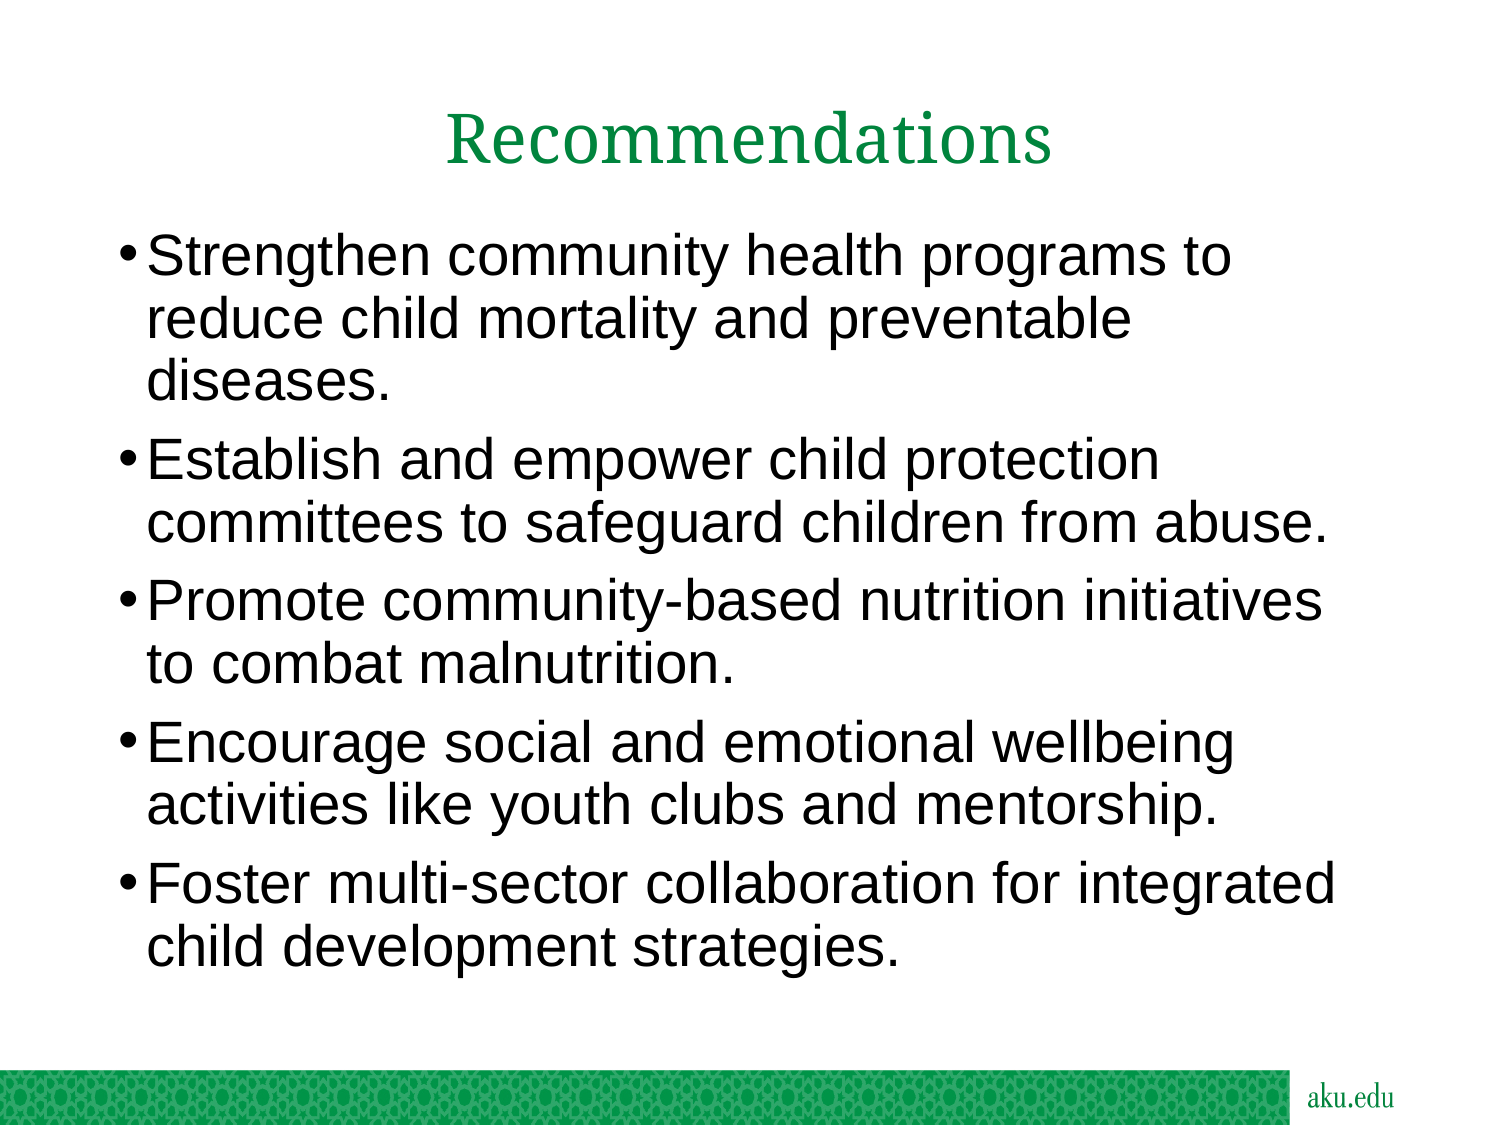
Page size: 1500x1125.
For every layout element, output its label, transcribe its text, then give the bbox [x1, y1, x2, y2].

list Strengthen community health programs to reduce child mortality and preventable diseases. Establish and empower child protection committees to safeguard children from abuse. Promote community-based nutrition initiatives to combat malnutrition. Encourage social and emotional wellbeing activities like youth clubs and mentorship. Foster multi-sector collaboration for integrated child development strategies. [103, 217, 1397, 1053]
picture [1308, 1082, 1394, 1108]
title Recommendations [103, 32, 1397, 217]
picture [0, 1069, 1290, 1125]
